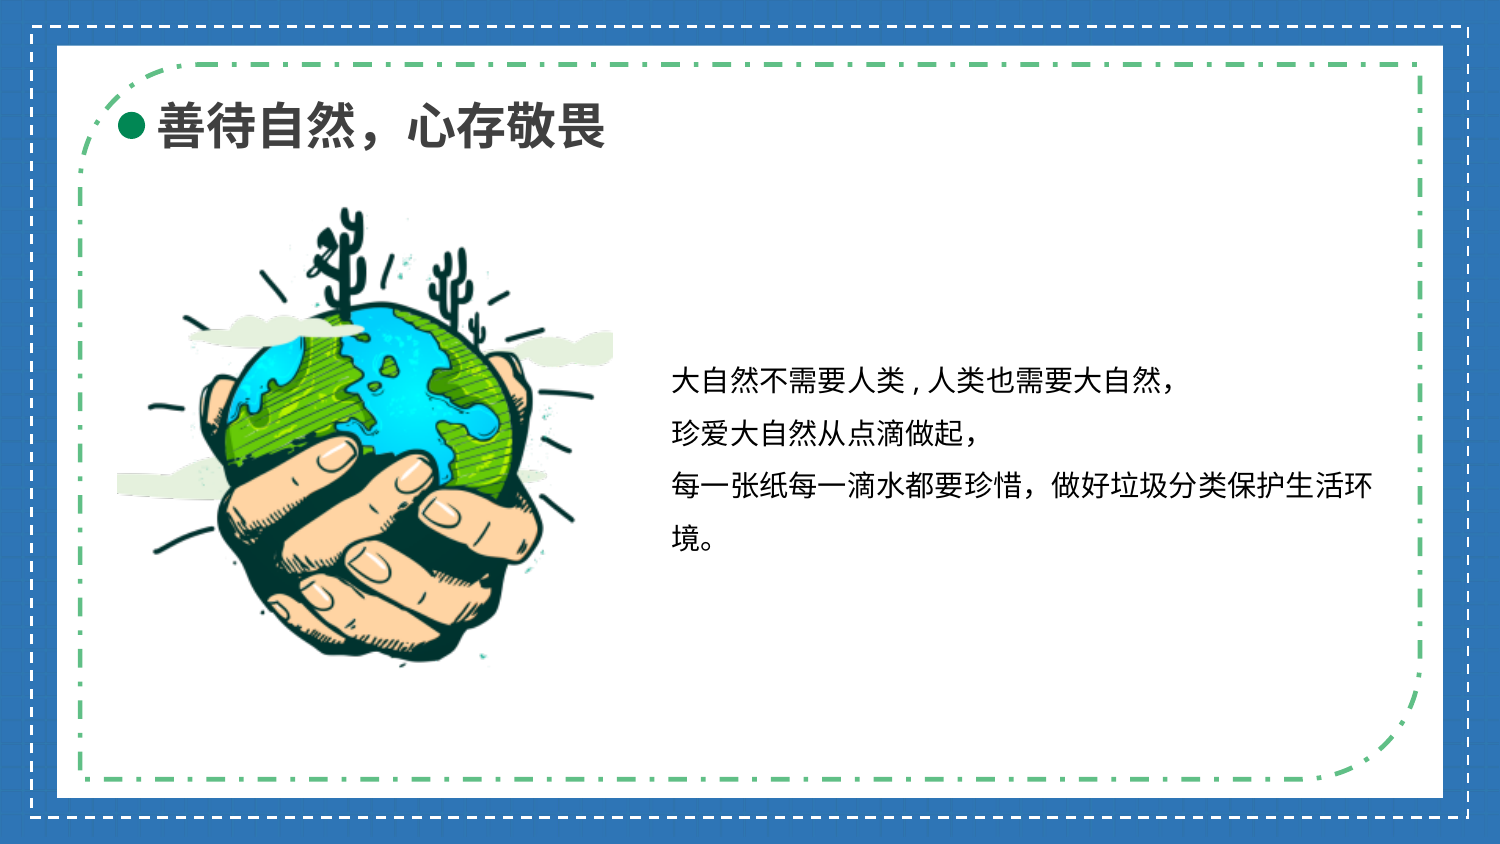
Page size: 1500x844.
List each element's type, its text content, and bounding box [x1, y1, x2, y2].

text_box [116, 110, 147, 140]
text_box 善待自然，心存敬畏 [145, 89, 726, 161]
text_box [ [79, 63, 1421, 781]
text_box [0, 0, 1499, 837]
picture [117, 173, 613, 688]
text_box 大自然不需要人类,人类也需要大自然， 珍爱大自然从点滴做起， 每一张纸每一滴水都要珍惜，做好垃圾分类保护生活环境。 [660, 339, 1393, 561]
